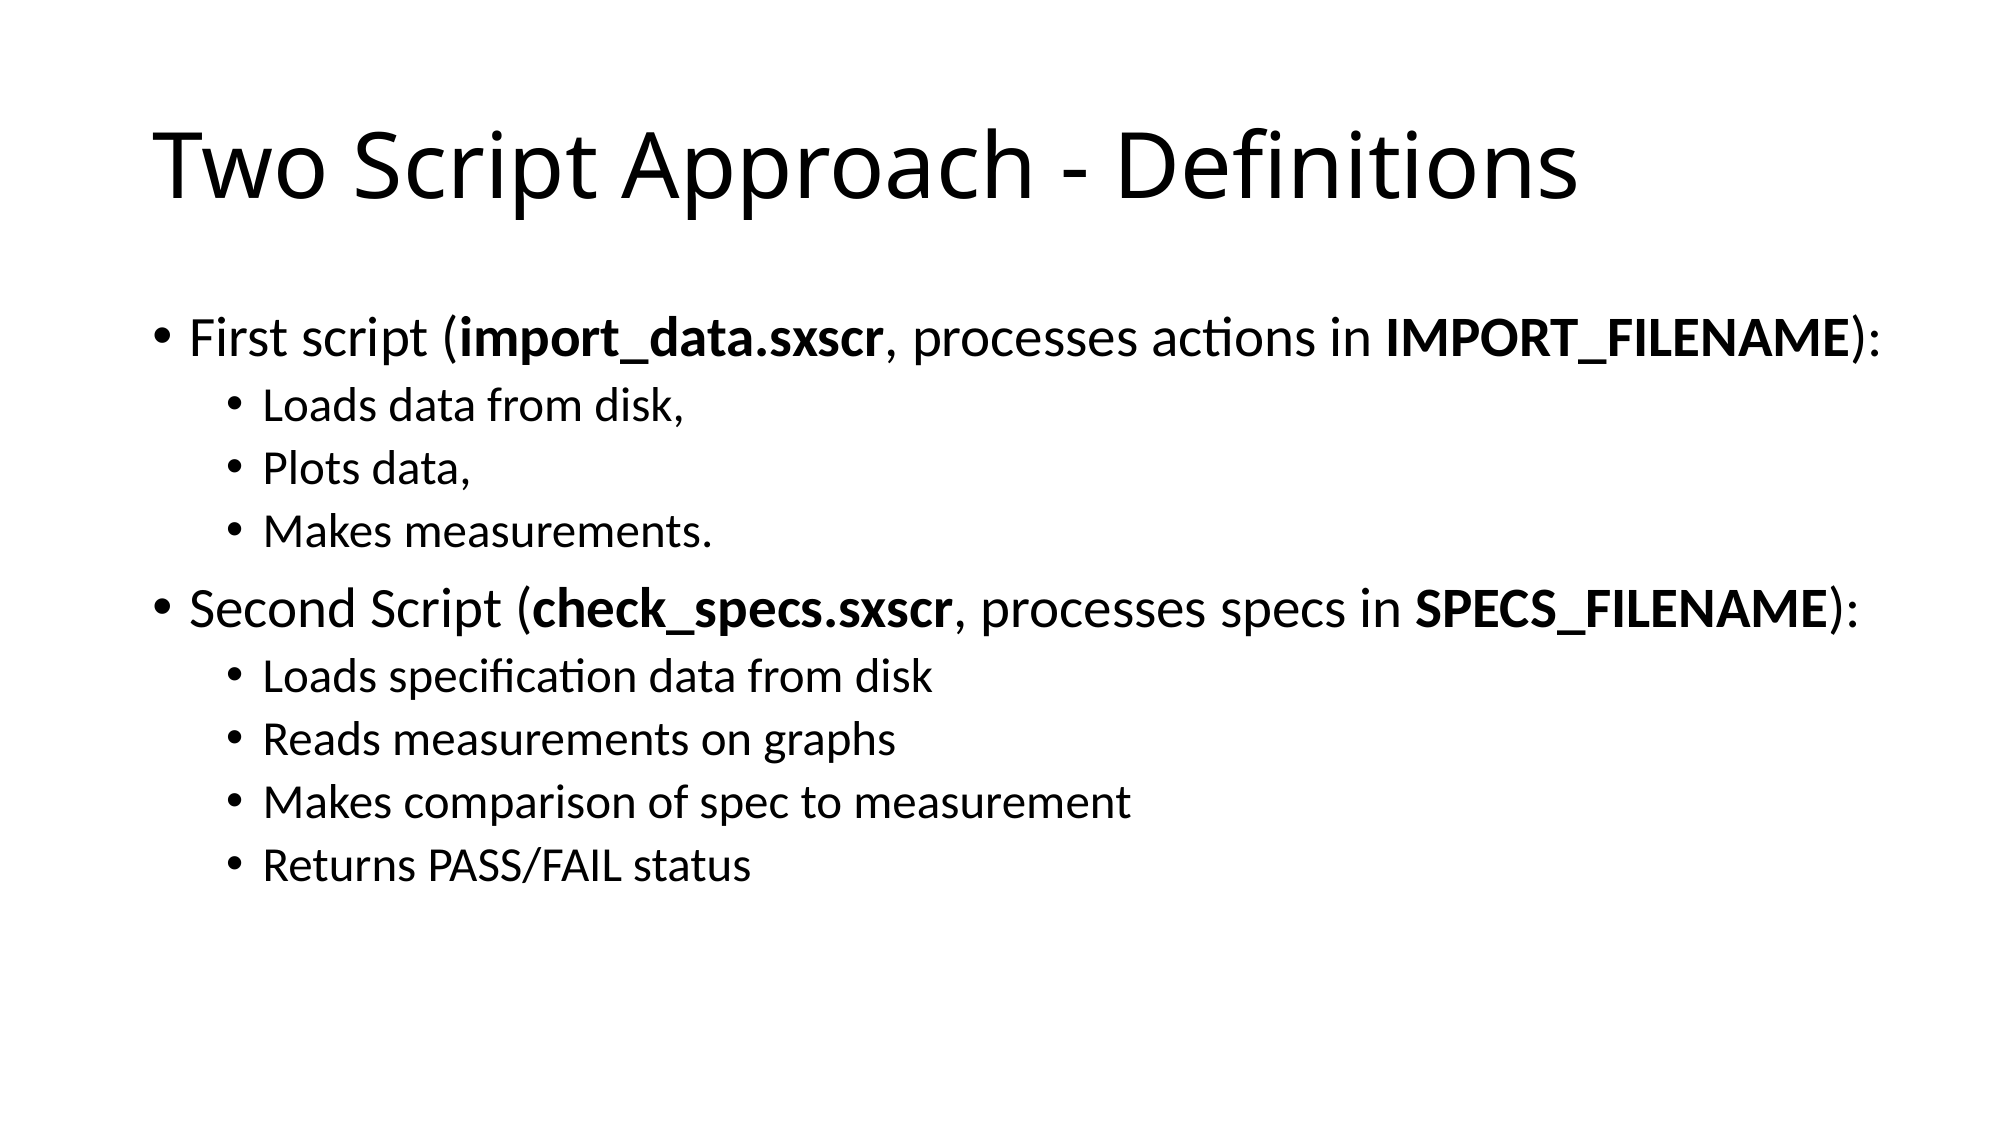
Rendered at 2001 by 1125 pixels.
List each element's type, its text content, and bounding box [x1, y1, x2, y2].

list First script (import_data.sxscr, processes actions in IMPORT_FILENAME): Loads data from disk, Plots data, Makes measurements. Second Script (check_specs.sxscr, processes specs in SPECS_FILENAME): Loads specification data from disk Reads measurements on graphs Makes comparison of spec to measurement Returns PASS/FAIL status [137, 299, 1912, 1014]
title Two Script Approach - Definitions [137, 59, 1863, 278]
